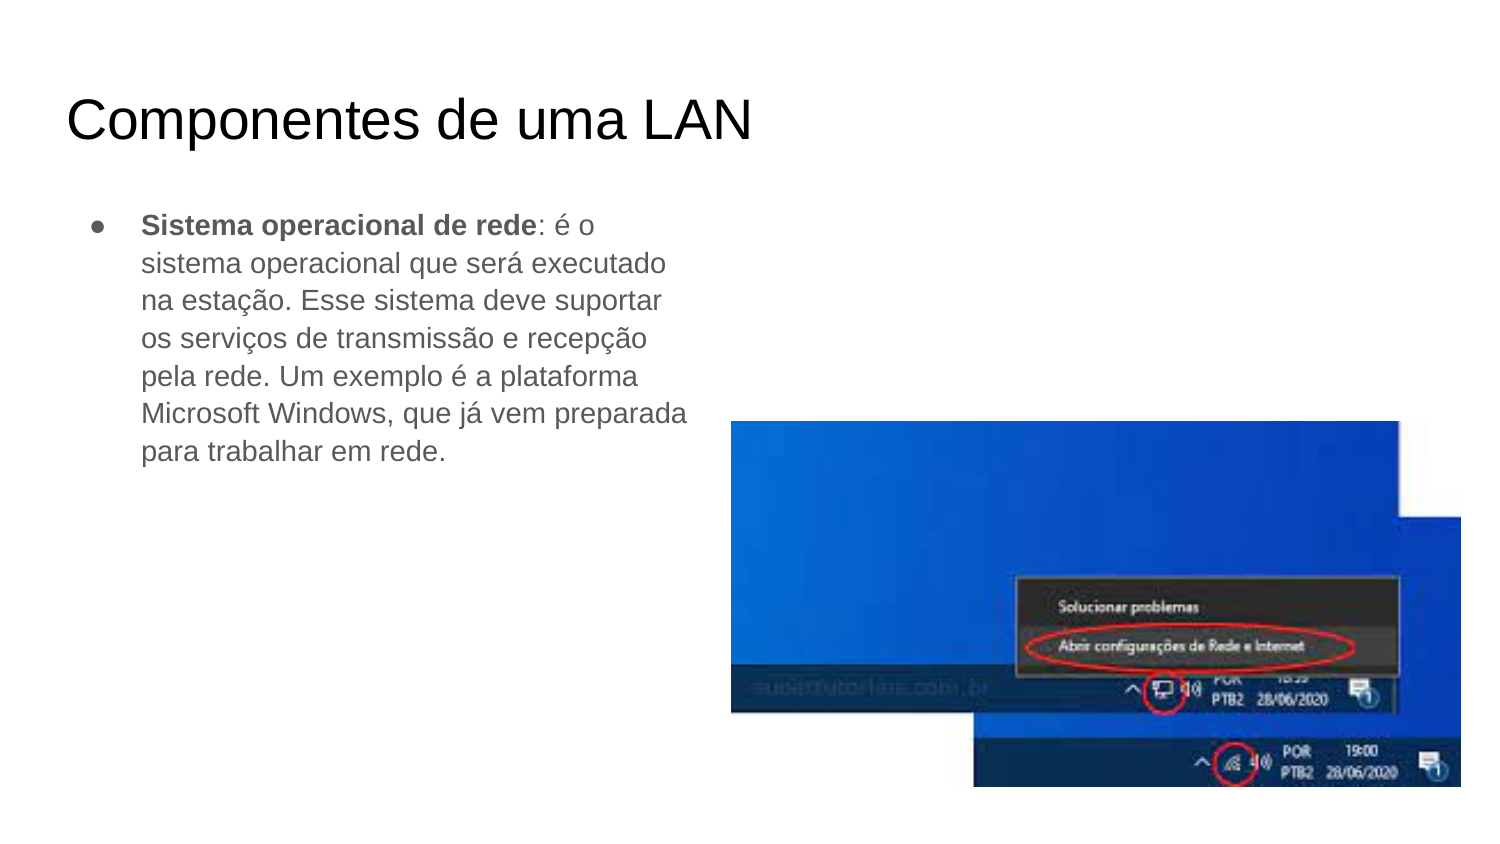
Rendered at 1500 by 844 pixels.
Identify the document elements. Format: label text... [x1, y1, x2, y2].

picture [731, 421, 1461, 787]
list Sistema operacional de rede: é o sistema operacional que será executado na estação. Esse sistema deve suportar os serviços de transmissão e recepção pela rede. Um exemplo é a plataforma Microsoft Windows, que já vem preparada para trabalhar em rede. [51, 189, 708, 750]
title Componentes de uma LAN [51, 72, 1449, 167]
